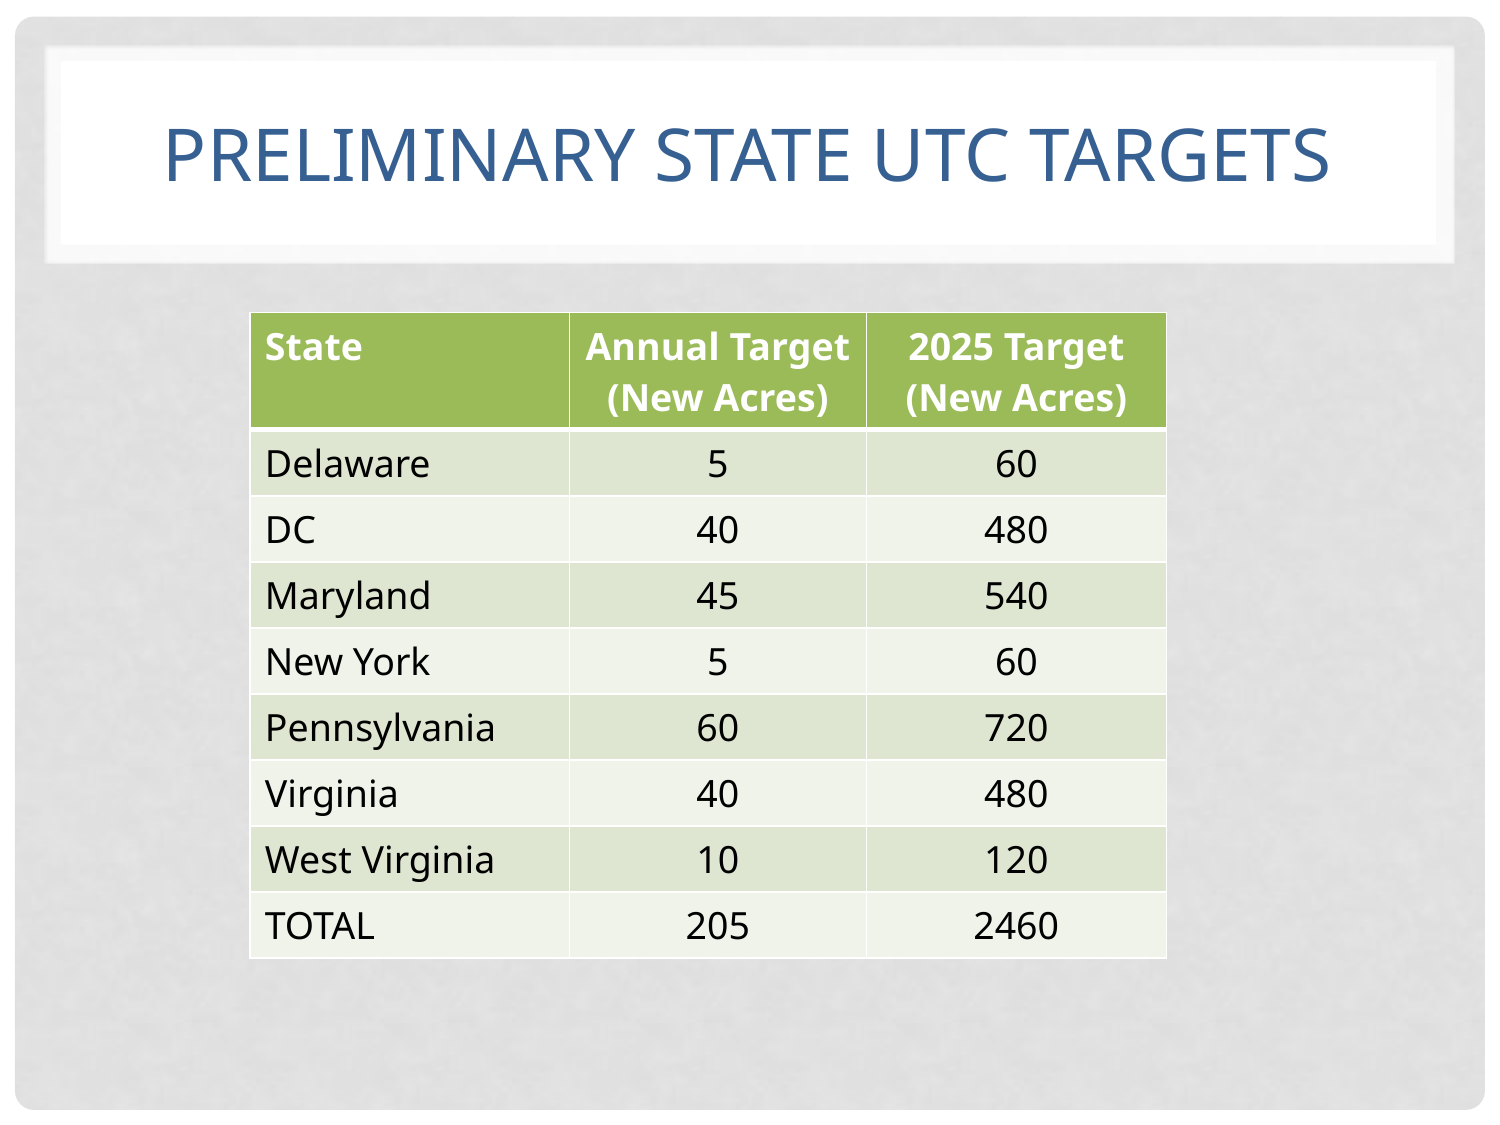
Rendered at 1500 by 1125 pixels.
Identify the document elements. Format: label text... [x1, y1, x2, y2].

table_cell 45 [570, 563, 866, 627]
table_cell Pennsylvania [251, 695, 569, 759]
table_cell 40 [570, 497, 866, 561]
table_cell 60 [867, 432, 1166, 495]
table_cell 540 [867, 563, 1166, 627]
table_cell Delaware [251, 432, 569, 495]
table_header 2025 Target (New Acres) [867, 313, 1166, 427]
table_header Annual Target (New Acres) [570, 313, 866, 427]
table_header State [251, 313, 569, 427]
table_cell 60 [867, 629, 1166, 693]
table_cell 60 [570, 695, 866, 759]
table_cell 480 [867, 497, 1166, 561]
table_cell 205 [570, 893, 866, 957]
table_cell 120 [867, 827, 1166, 891]
table_cell 10 [570, 827, 866, 891]
table_cell 720 [867, 695, 1166, 759]
table_cell 5 [570, 629, 866, 693]
table_cell DC [251, 497, 569, 561]
table_cell Virginia [251, 761, 569, 825]
table_cell Maryland [251, 563, 569, 627]
table_cell New York [251, 629, 569, 693]
table_cell TOTAL [251, 893, 569, 957]
table_cell West Virginia [251, 827, 569, 891]
title Preliminary State UTC Targets [69, 66, 1425, 238]
table_cell 5 [570, 432, 866, 495]
table_cell 40 [570, 761, 866, 825]
table_cell 2460 [867, 893, 1166, 957]
table_cell 480 [867, 761, 1166, 825]
